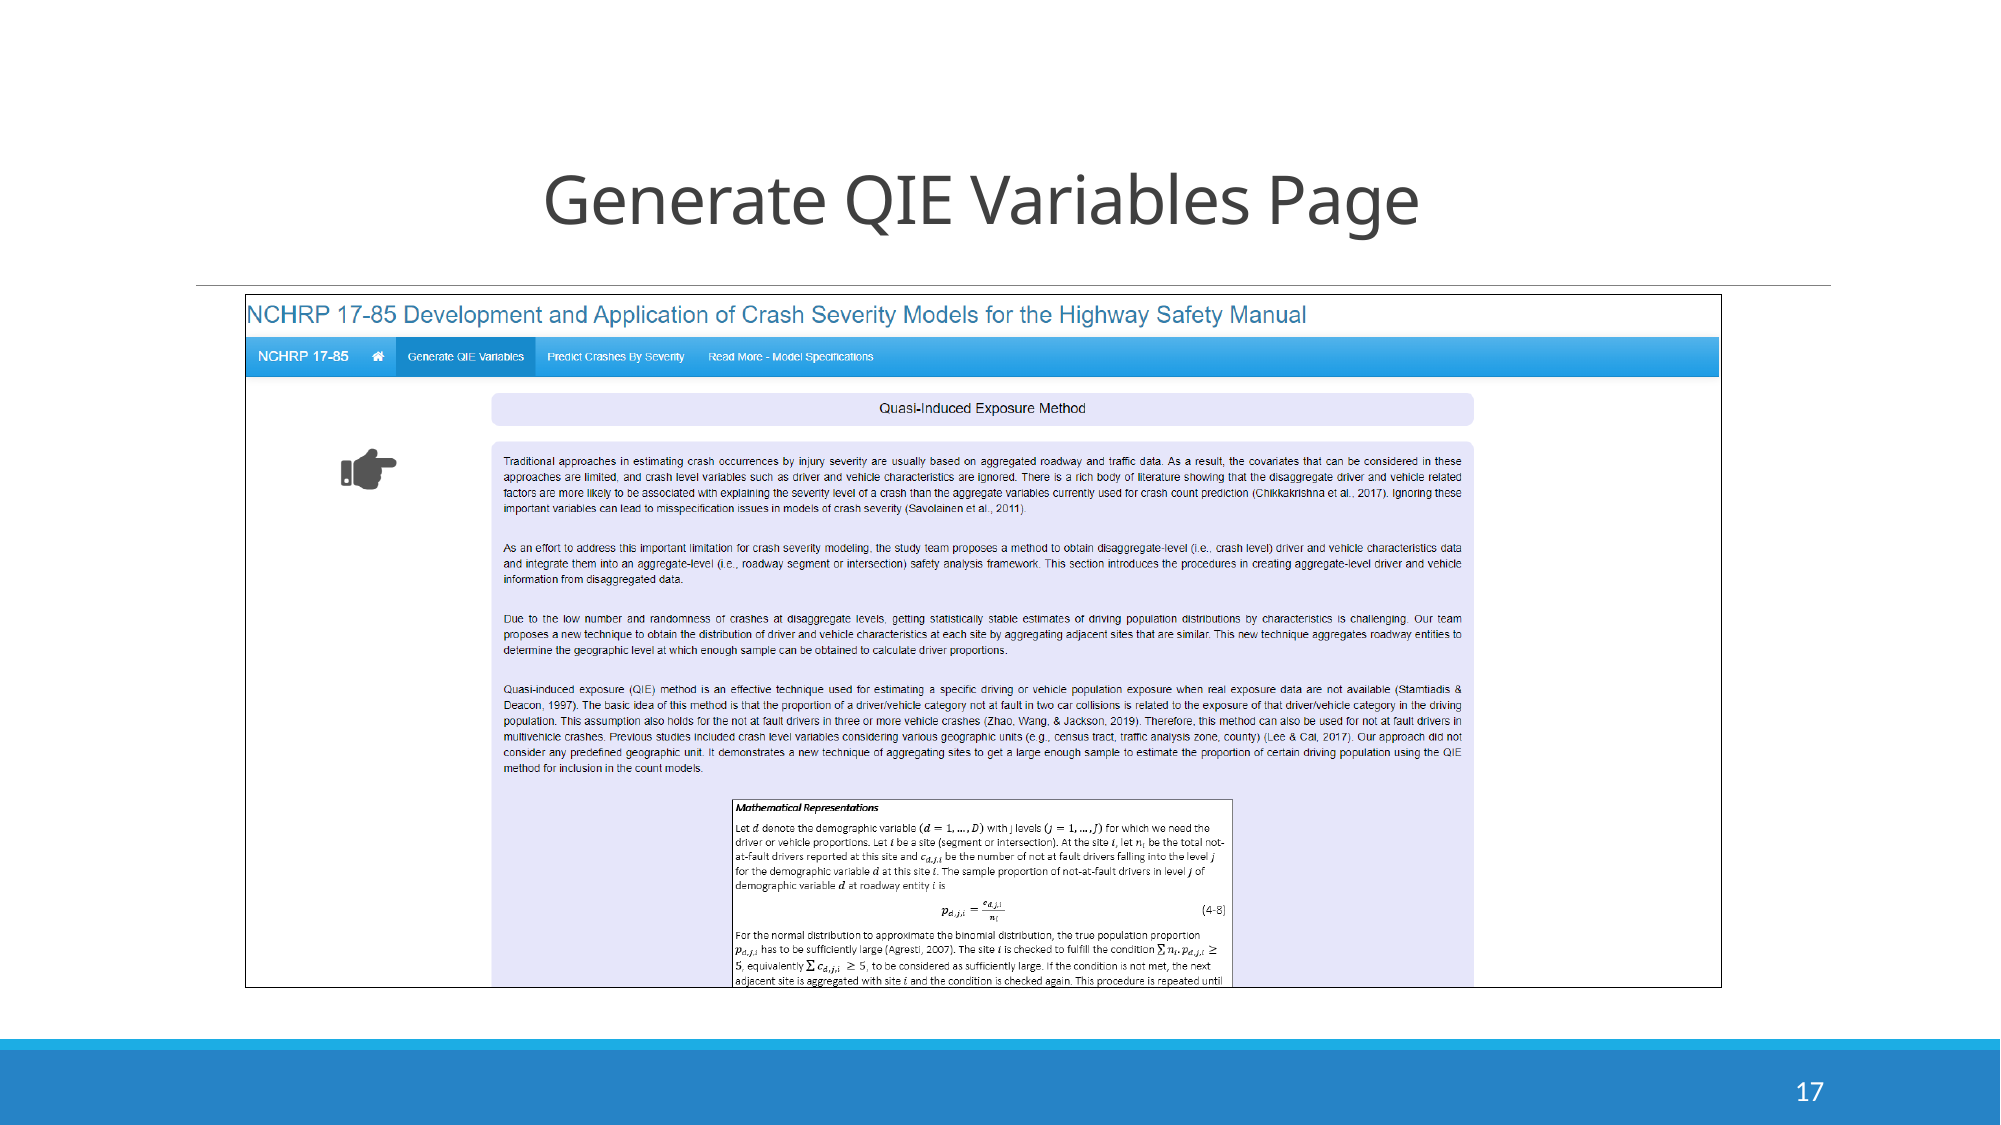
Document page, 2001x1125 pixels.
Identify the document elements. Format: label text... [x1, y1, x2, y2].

picture [244, 293, 1723, 989]
slide_number 17 [1624, 1059, 1840, 1120]
title Generate QIE Variables Page [527, 149, 1473, 246]
